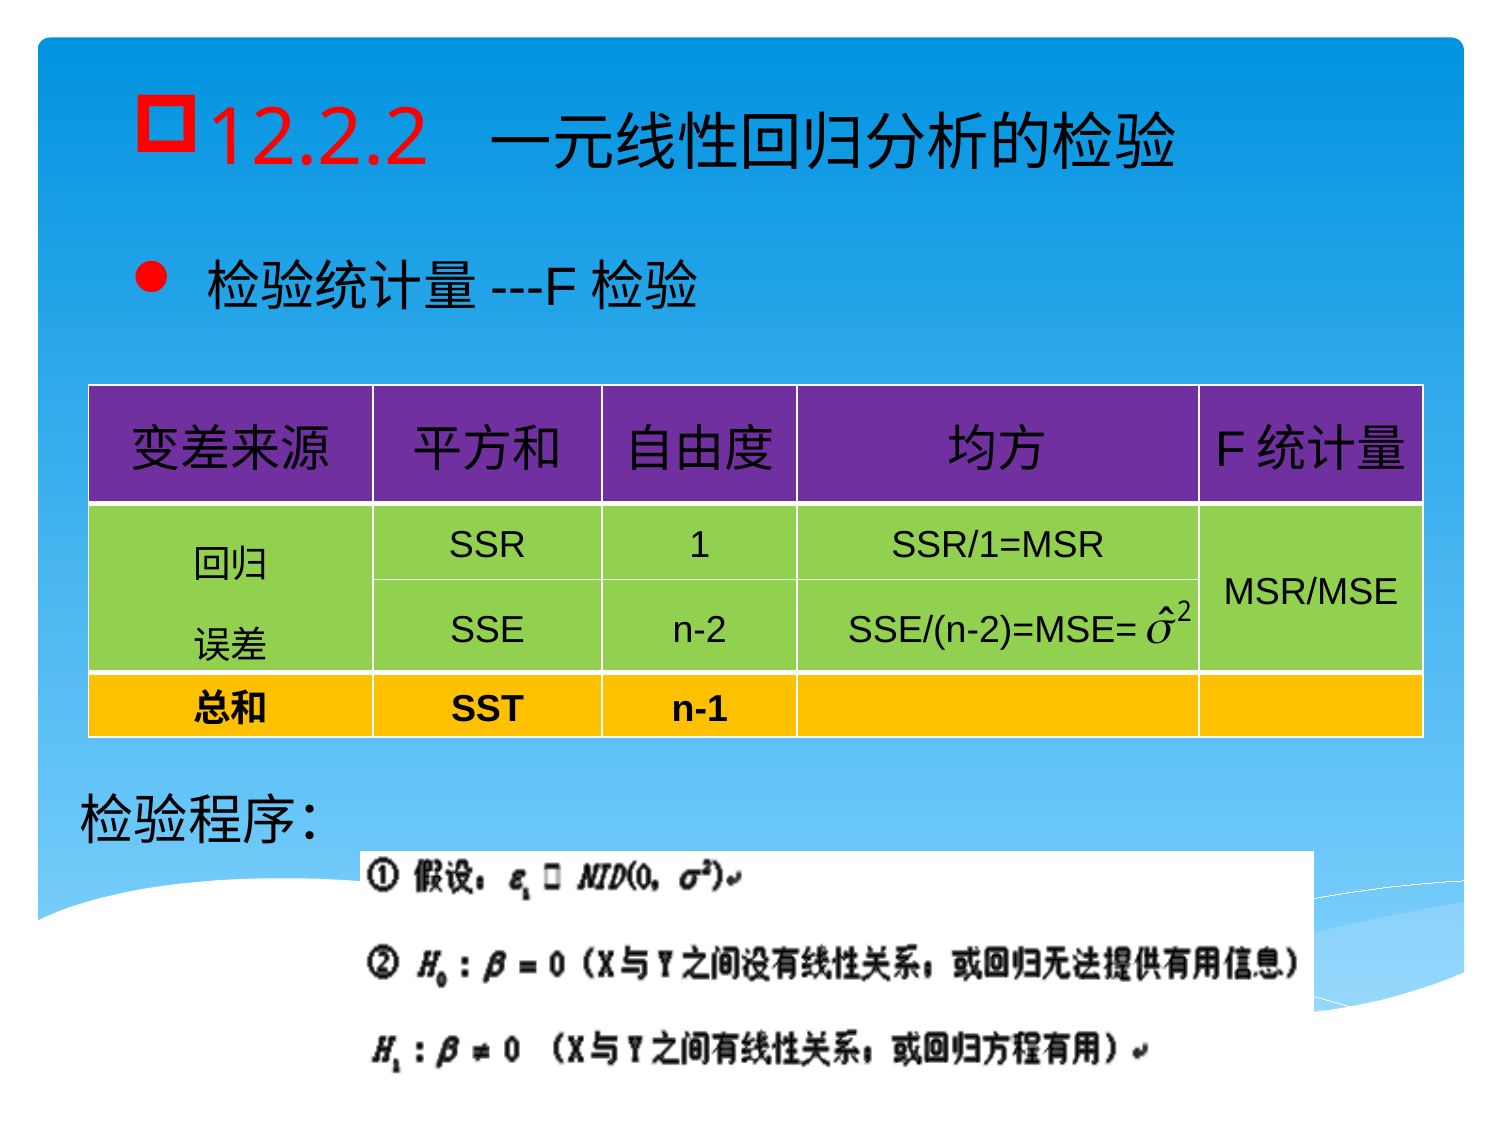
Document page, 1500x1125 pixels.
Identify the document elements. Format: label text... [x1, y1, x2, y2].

table_cell 总和 [89, 675, 372, 736]
table_header 均方 [798, 386, 1198, 501]
text_box 检验程序： [64, 777, 378, 867]
table_cell MSR/MSE [1200, 506, 1422, 670]
table_header 平方和 [374, 386, 601, 501]
table_header 自由度 [603, 386, 796, 501]
picture [359, 851, 1315, 1089]
table_cell SSE [374, 580, 601, 670]
table_cell SSR/1=MSR [798, 506, 1198, 579]
text_box 12.2.2 一元线性回归分析的检验 [41, 78, 1447, 208]
table_cell n-1 [603, 675, 796, 736]
table_cell 1 [603, 506, 796, 579]
table_header F统计量 [1200, 386, 1422, 501]
text_box 检验统计量---F检验 [41, 243, 1447, 338]
table_cell n-2 [603, 580, 796, 670]
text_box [1139, 585, 1200, 657]
table_cell [1200, 675, 1422, 736]
table_cell 回归 误差 [89, 506, 372, 670]
table_cell [798, 675, 1198, 736]
table_cell SST [374, 675, 601, 736]
table_cell SSR [374, 506, 601, 579]
table_header 变差来源 [89, 386, 372, 501]
table_cell SSE/(n-2)=MSE= [798, 580, 1198, 670]
